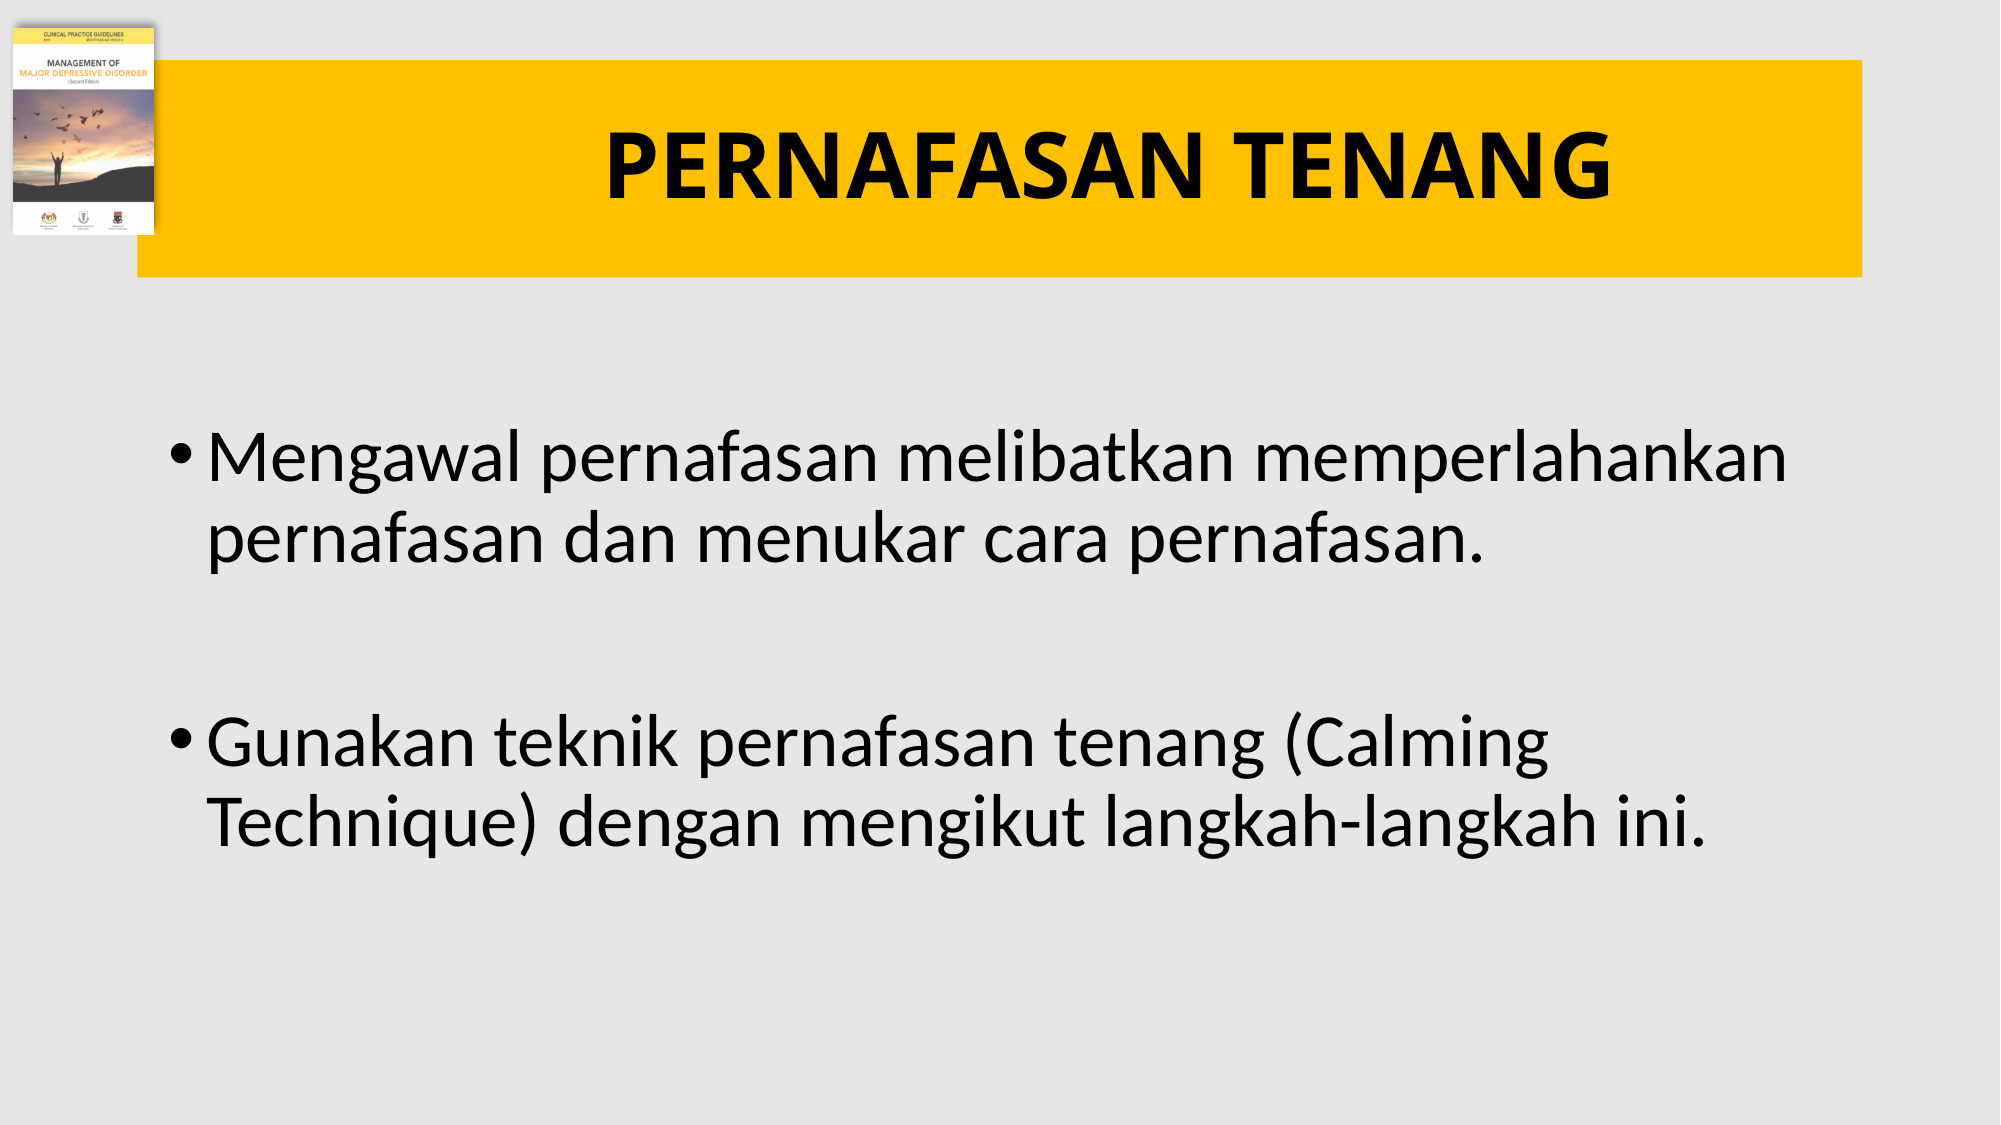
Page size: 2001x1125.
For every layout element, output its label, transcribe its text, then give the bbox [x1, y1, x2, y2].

title PERNAFASAN TENANG [137, 59, 1863, 278]
picture [13, 28, 154, 235]
list Mengawal pernafasan melibatkan memperlahankan pernafasan dan menukar cara pernafasan. Gunakan teknik pernafasan tenang (Calming Technique) dengan mengikut langkah-langkah ini. [153, 308, 1863, 950]
